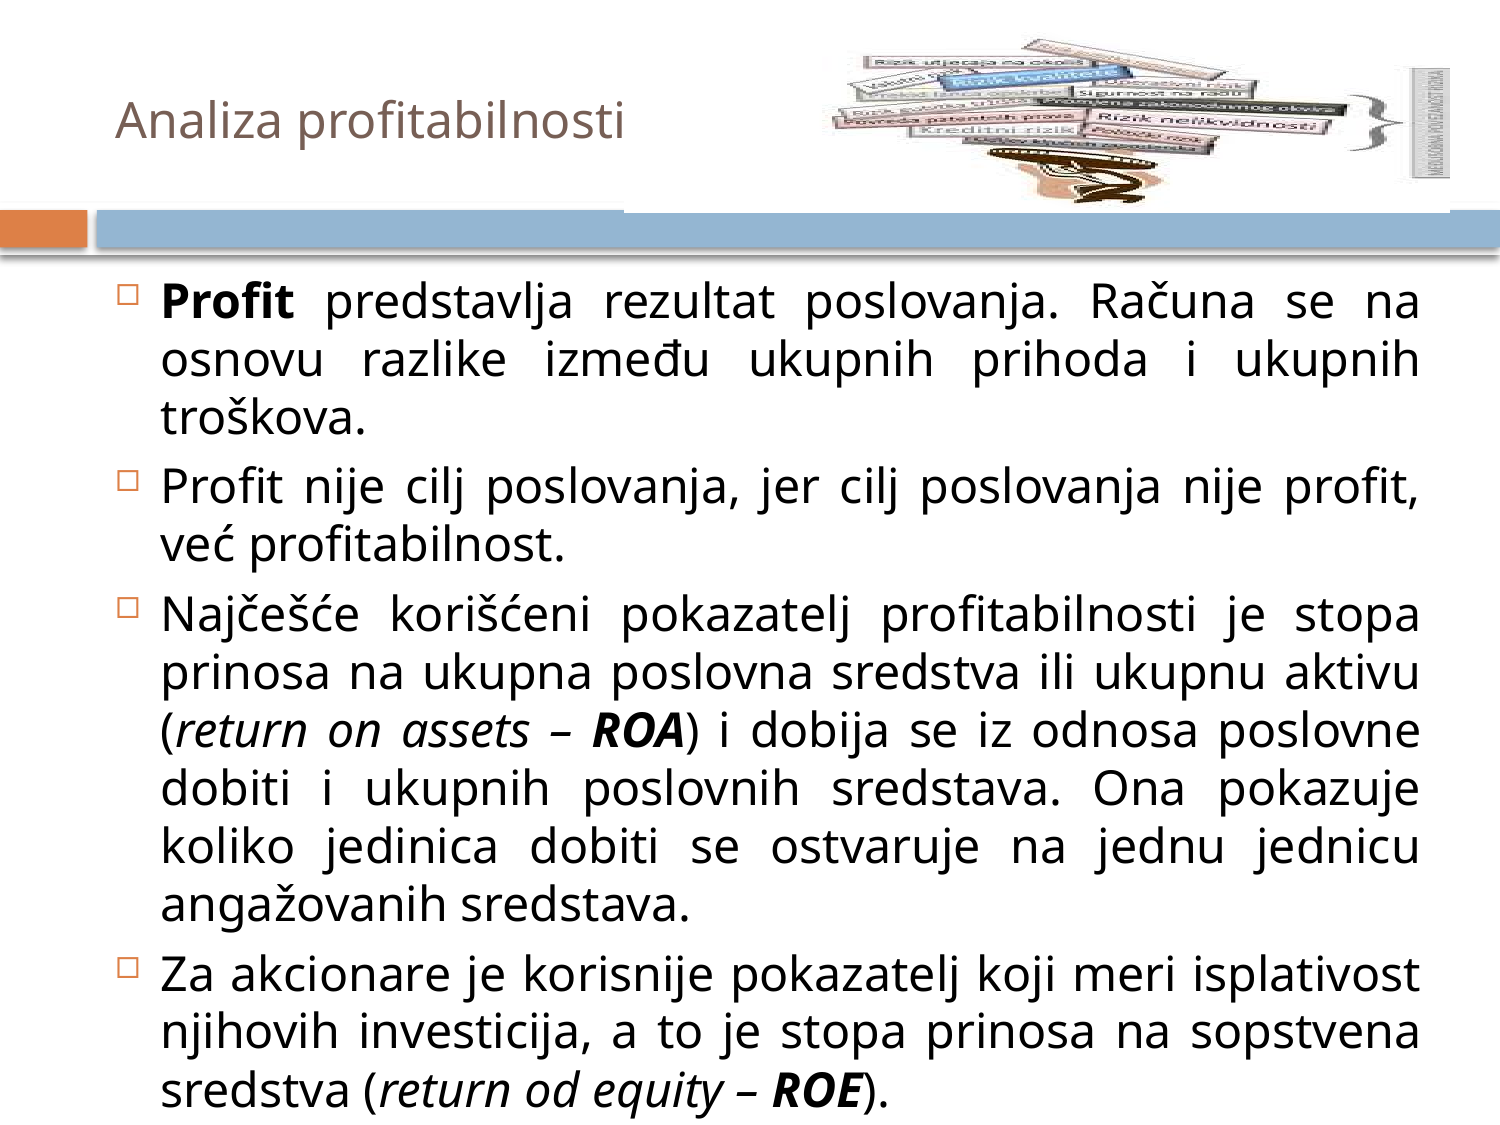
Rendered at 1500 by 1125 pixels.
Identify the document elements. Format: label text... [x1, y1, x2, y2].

list Profit predstavlja rezultat poslovanja. Računa se na osnovu razlike između ukupnih prihoda i ukupnih troškova. Profit nije cilj poslovanja, jer cilj poslovanja nije profit, već profitabilnost. Najčešće korišćeni pokazatelj profitabilnosti je stopa prinosa na ukupna poslovna sredstva ili ukupnu aktivu (return on assets – ROA) i dobija se iz odnosa poslovne dobiti i ukupnih poslovnih sredstava. Ona pokazuje koliko jedinica dobiti se ostvaruje na jednu jednicu angažovanih sredstava. Za akcionare je korisnije pokazatelj koji meri isplativost njihovih investicija, a to je stopa prinosa na sopstvena sredstva (return od equity – ROE). [100, 262, 1438, 1125]
title Analiza profitabilnosti [100, 37, 618, 200]
picture [624, 24, 1451, 213]
